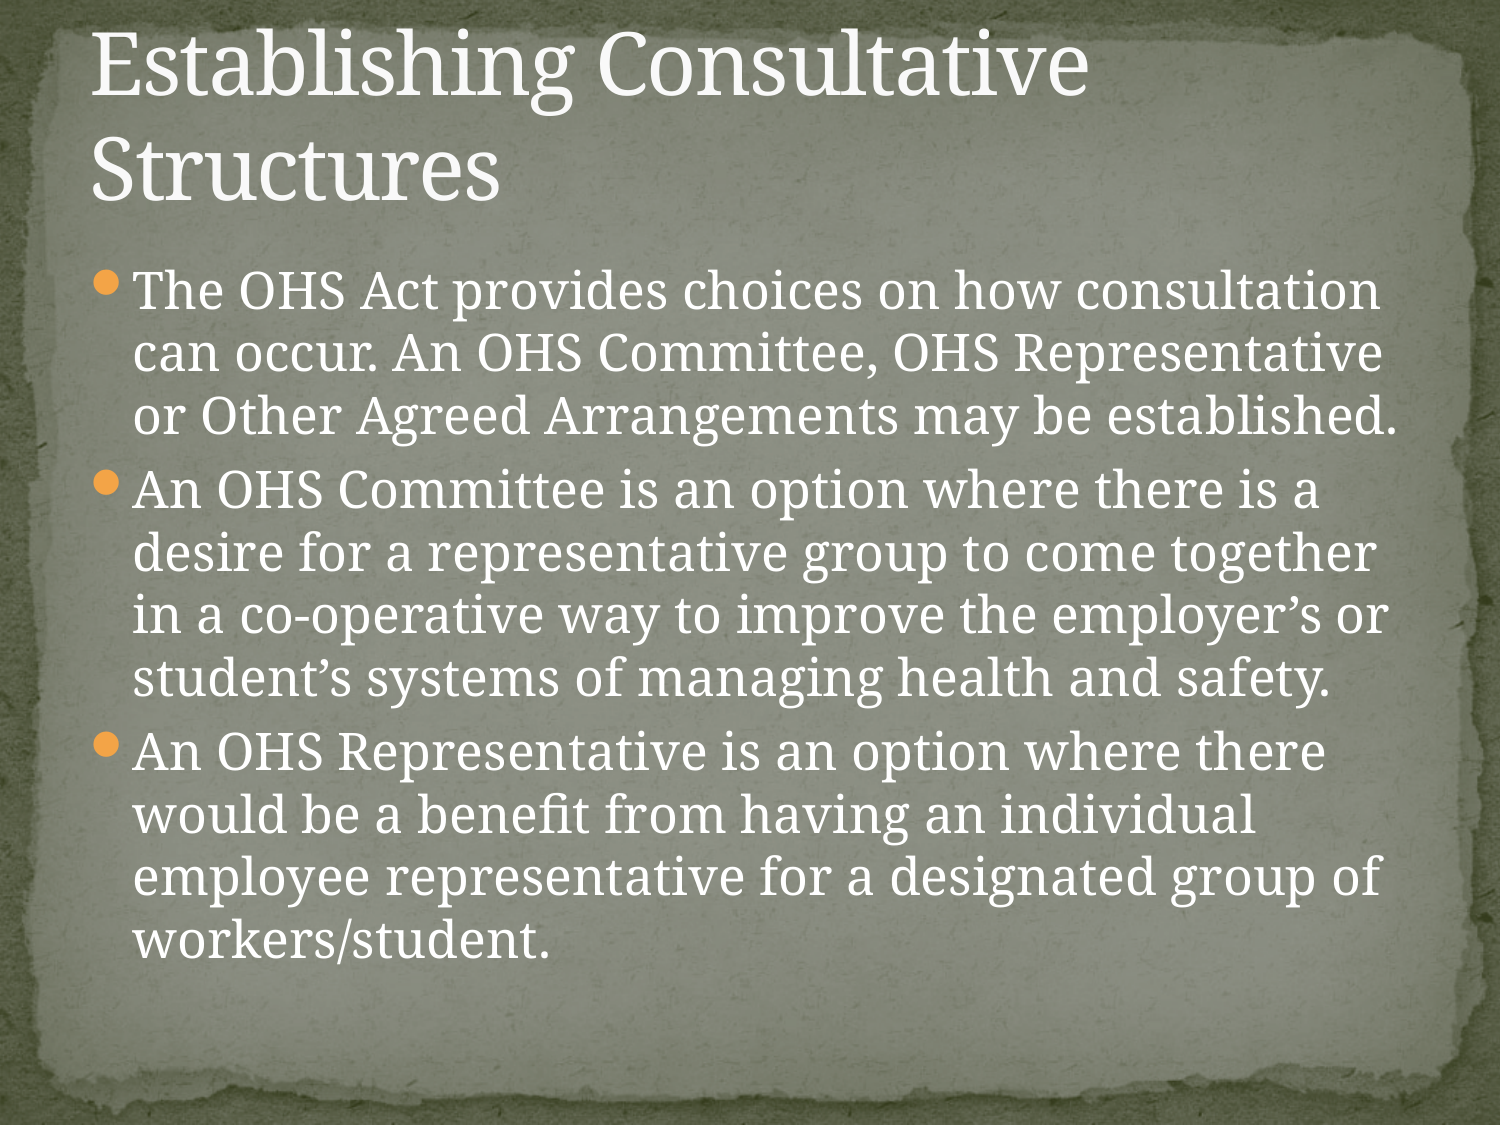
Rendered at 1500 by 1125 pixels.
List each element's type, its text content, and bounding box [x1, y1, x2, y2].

title Establishing Consultative Structures [74, 24, 1425, 225]
list The OHS Act provides choices on how consultation can occur. An OHS Committee, OHS Representative or Other Agreed Arrangements may be established. An OHS Committee is an option where there is a desire for a representative group to come together in a co-operative way to improve the employer’s or student’s systems of managing health and safety. An OHS Representative is an option where there would be a benefit from having an individual employee representative for a designated group of workers/student. [75, 249, 1425, 1000]
